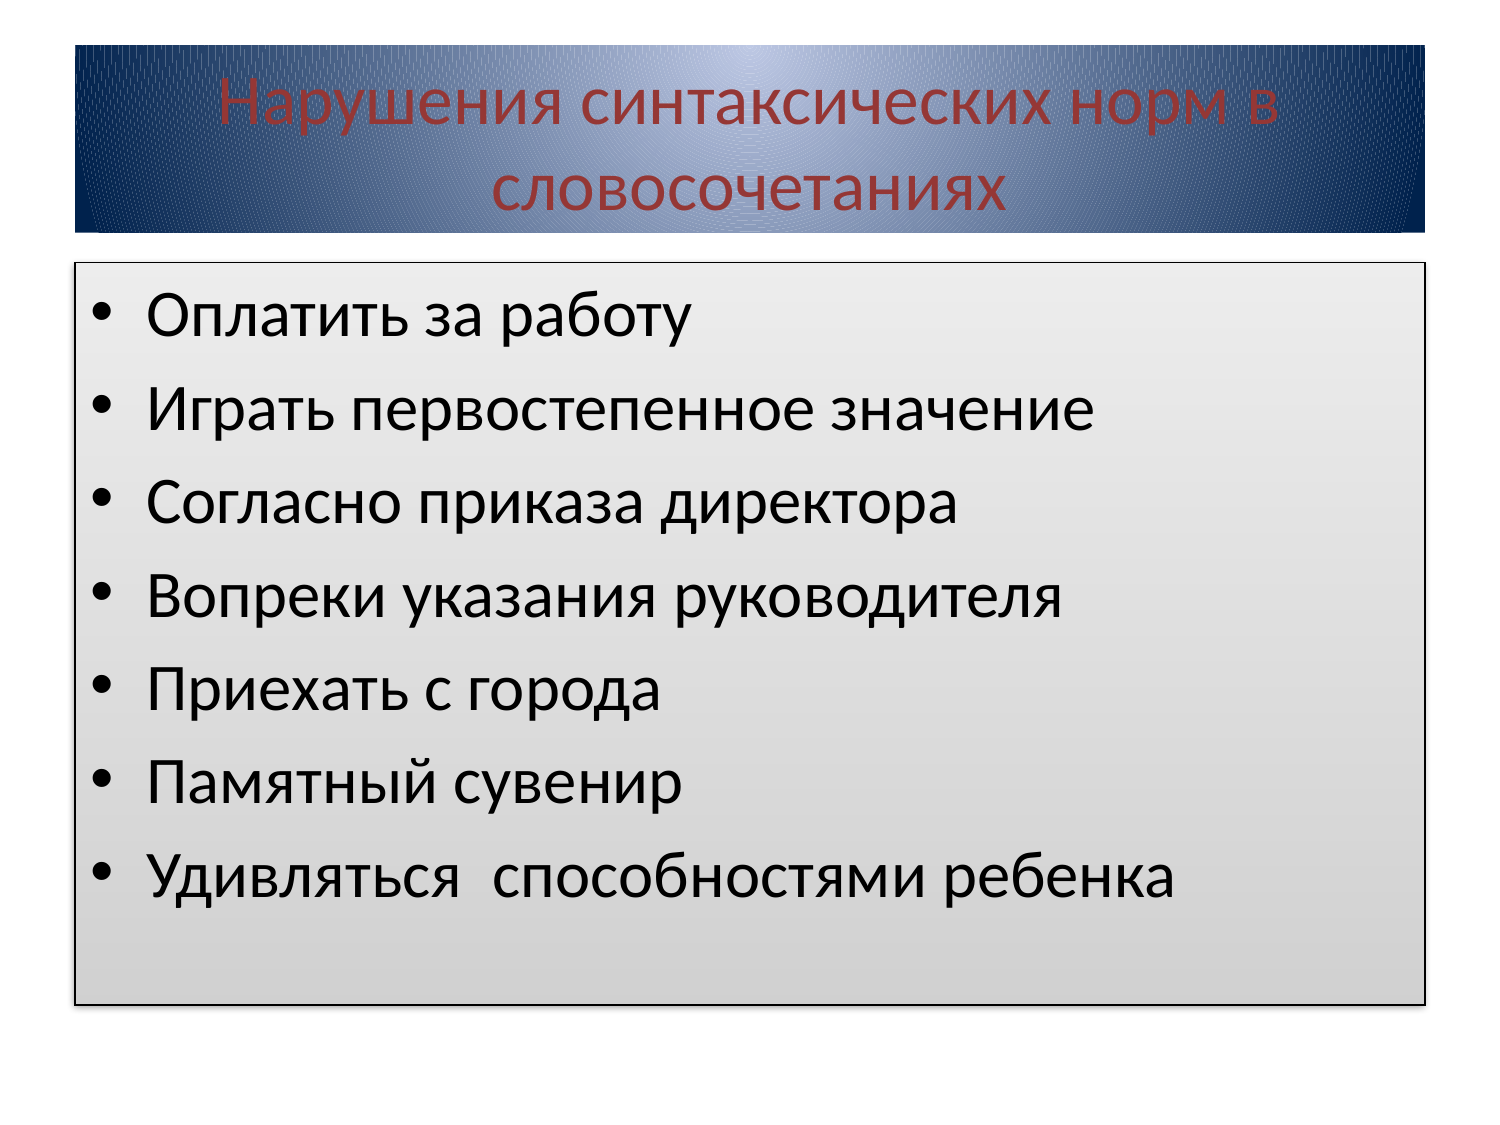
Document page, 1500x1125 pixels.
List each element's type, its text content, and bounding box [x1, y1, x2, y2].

title Нарушения синтаксических норм в словосочетаниях [74, 44, 1426, 233]
list Оплатить за работу Играть первостепенное значение Согласно приказа директора Вопреки указания руководителя Приехать с города Памятный сувенир Удивляться способностями ребенка [74, 262, 1426, 1006]
